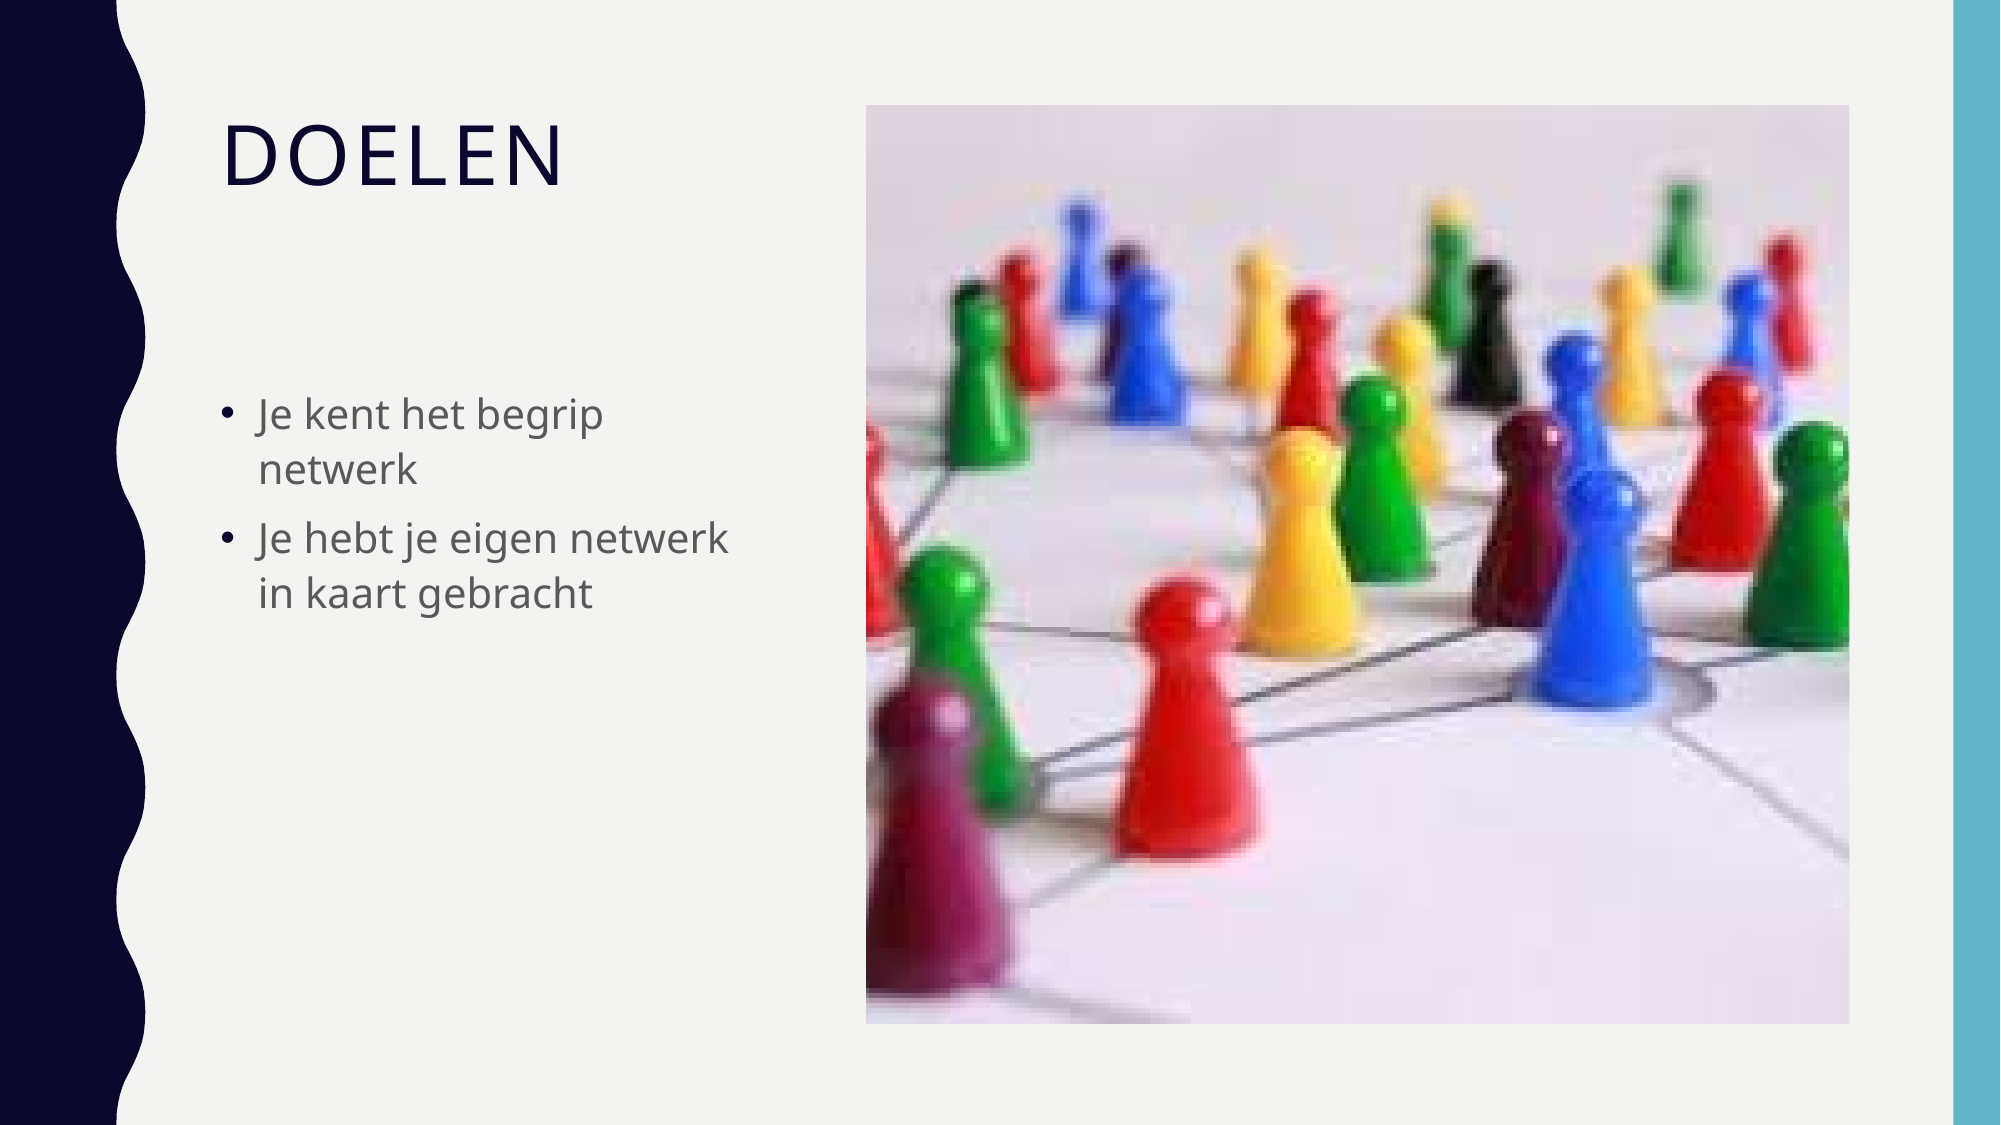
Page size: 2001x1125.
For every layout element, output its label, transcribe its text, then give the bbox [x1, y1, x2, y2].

picture [865, 105, 1850, 1024]
title Doelen [205, 105, 761, 375]
list Je kent het begrip netwerk Je hebt je eigen netwerk in kaart gebracht [205, 375, 761, 1022]
